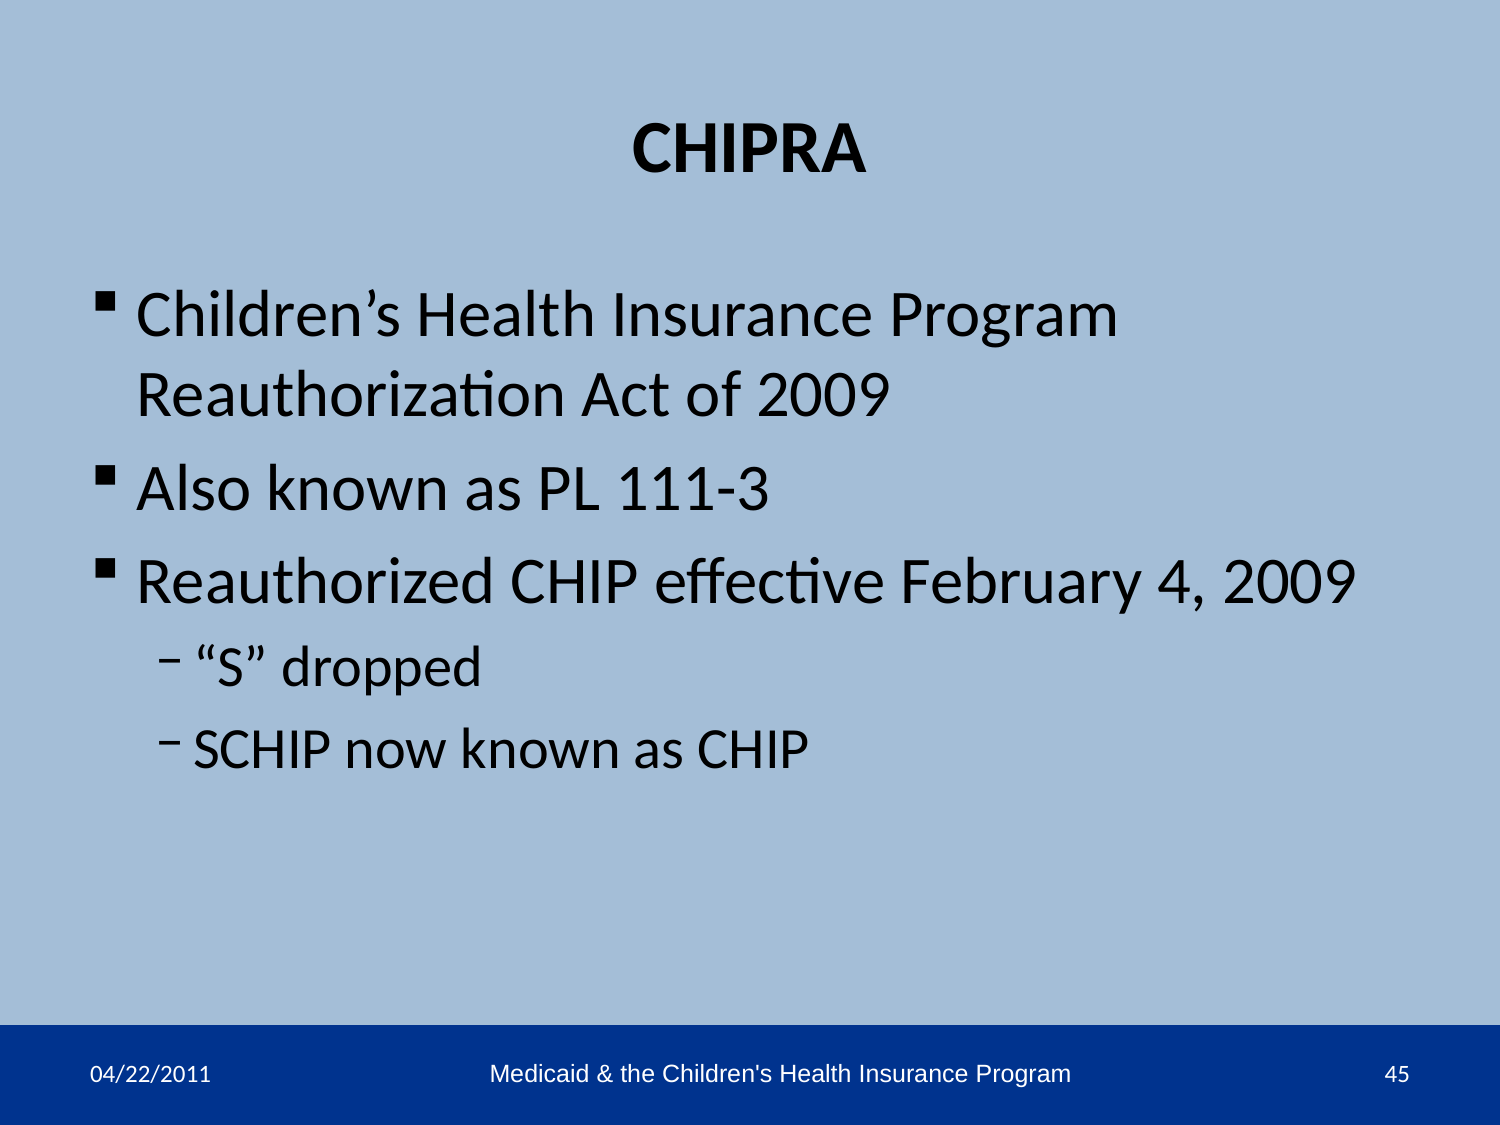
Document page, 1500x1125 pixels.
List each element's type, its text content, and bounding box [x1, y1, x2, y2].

title CHIPRA [74, 44, 1426, 233]
slide_number 45 [1275, 1042, 1425, 1103]
list Children’s Health Insurance Program Reauthorization Act of 2009 Also known as PL 111-3 Reauthorized CHIP effective February 4, 2009 “S” dropped SCHIP now known as CHIP [74, 262, 1426, 1006]
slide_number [75, 1042, 287, 1103]
footer Medicaid & the Children's Health Insurance Program [287, 1042, 1275, 1103]
